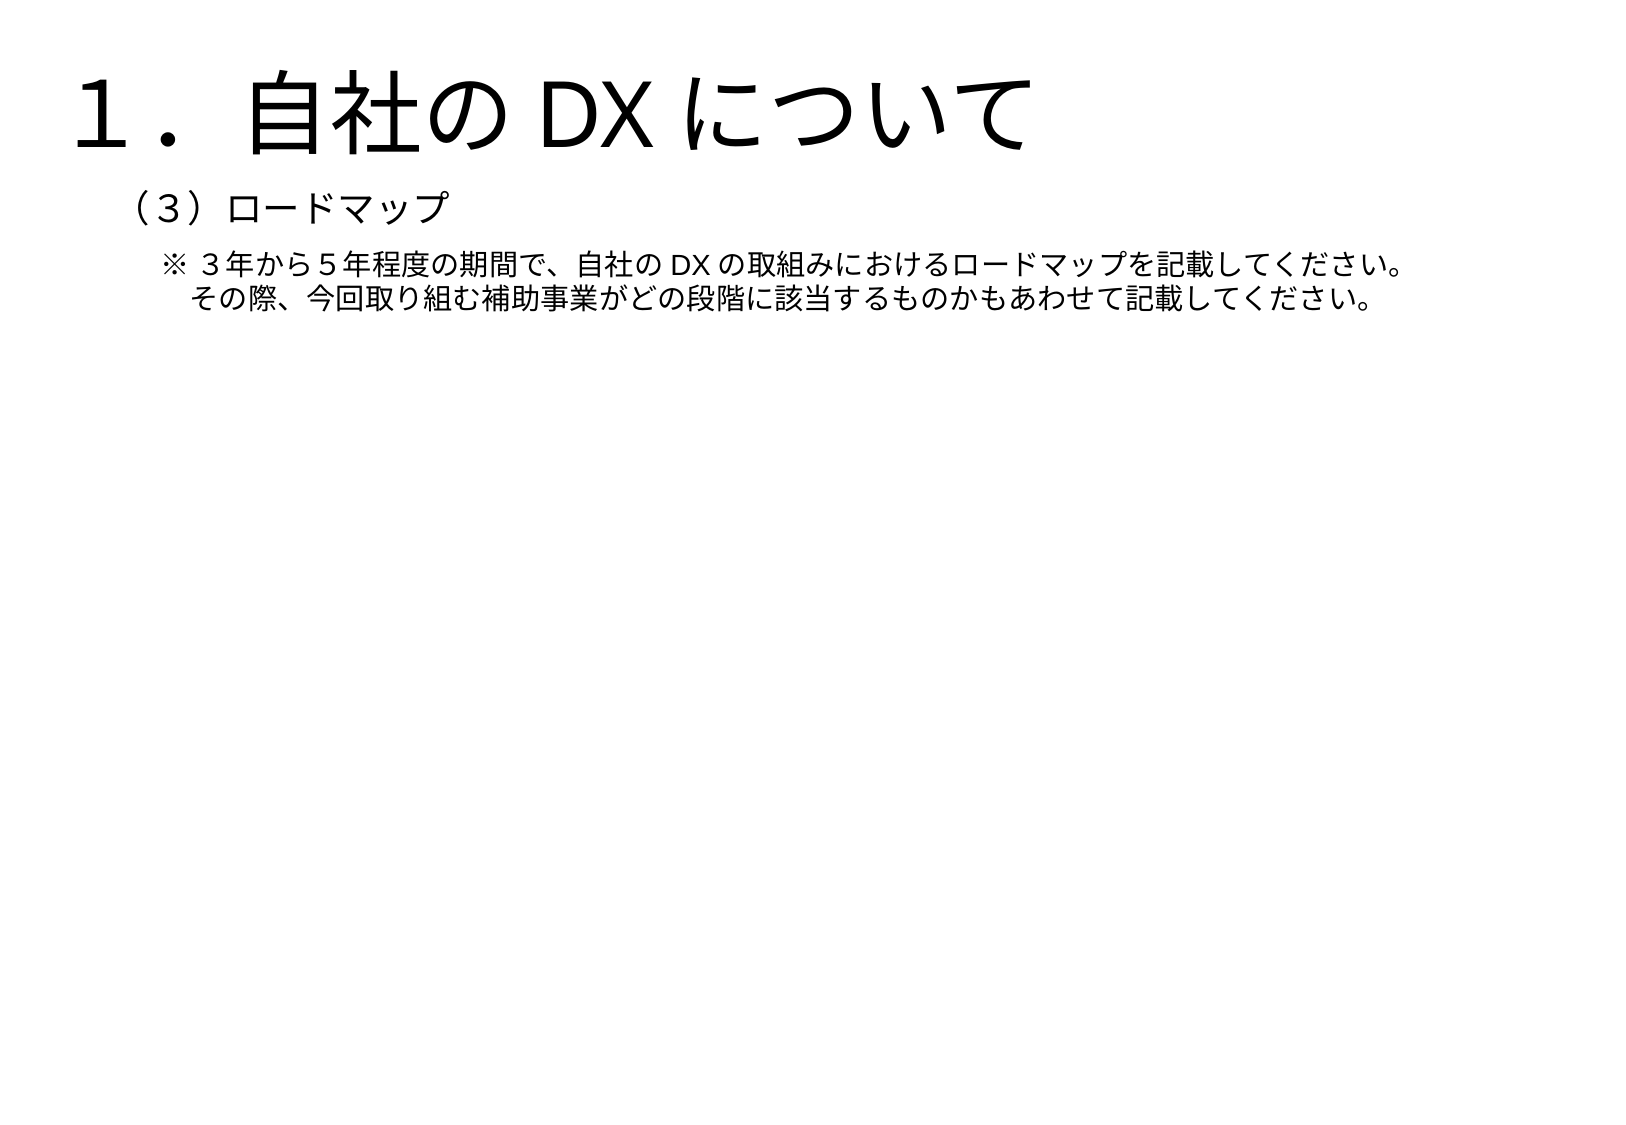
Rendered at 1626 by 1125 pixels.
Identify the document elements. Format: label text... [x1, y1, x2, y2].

title １．自社のDXについて [43, 24, 1625, 213]
text_box ※３年から５年程度の期間で、自社のDXの取組みにおけるロードマップを記載してください。 その際、今回取り組む補助事業がどの段階に該当するものかもあわせて記載してください。 [148, 245, 1477, 316]
text_box （３）ロードマップ [100, 185, 706, 231]
